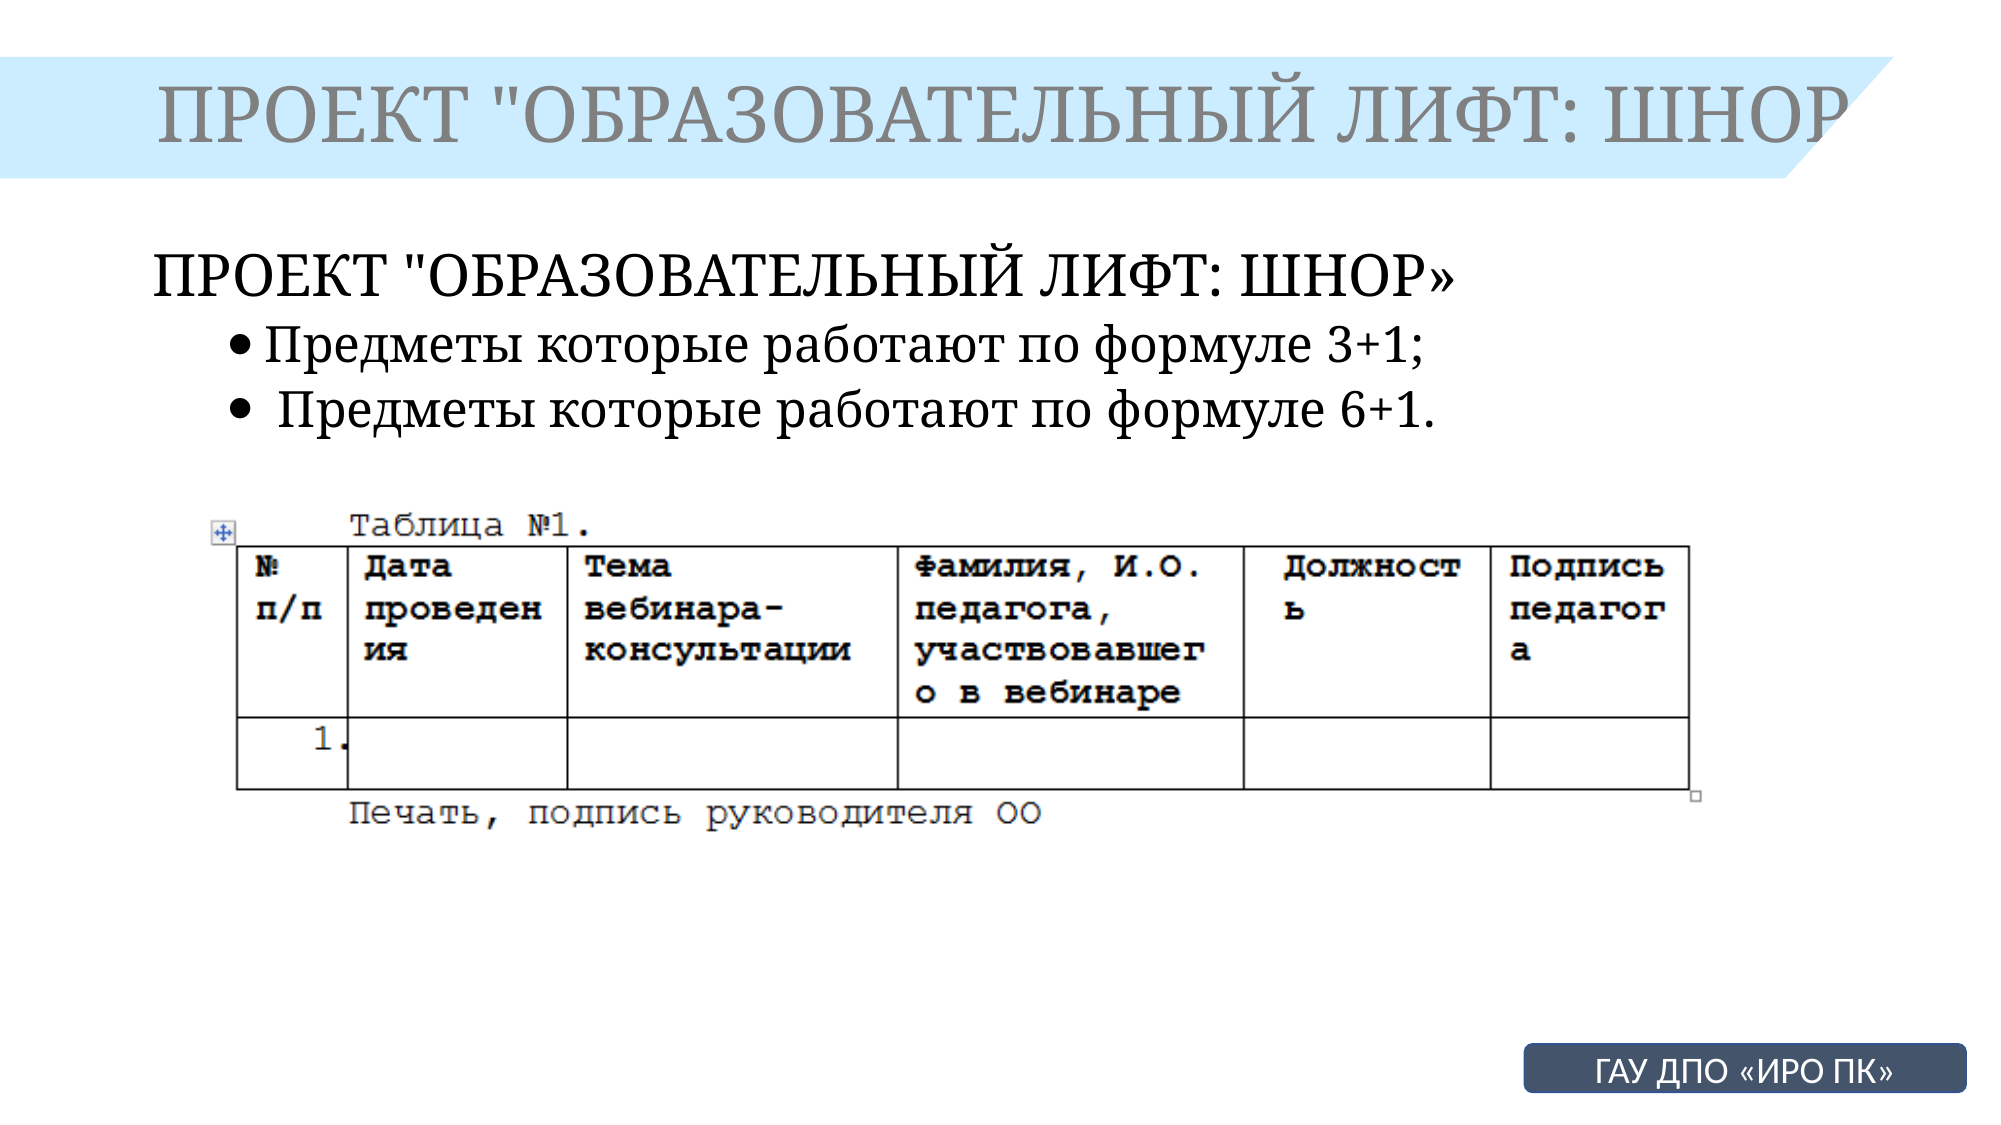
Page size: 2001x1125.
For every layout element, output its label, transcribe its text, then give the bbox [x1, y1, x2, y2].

list ПРОЕКТ "ОБРАЗОВАТЕЛЬНЫЙ ЛИФТ: ШНОР» Предметы которые работают по формуле 3+1; Предметы которые работают по формуле 6+1. [137, 238, 1863, 491]
title ПРОЕКТ "ОБРАЗОВАТЕЛЬНЫЙ ЛИФТ: ШНОР» [0, 56, 1892, 179]
picture [149, 467, 1750, 894]
text_box [1759, 30, 1917, 205]
text_box ГАУ ДПО «ИРО ПК» [1523, 1043, 1967, 1094]
